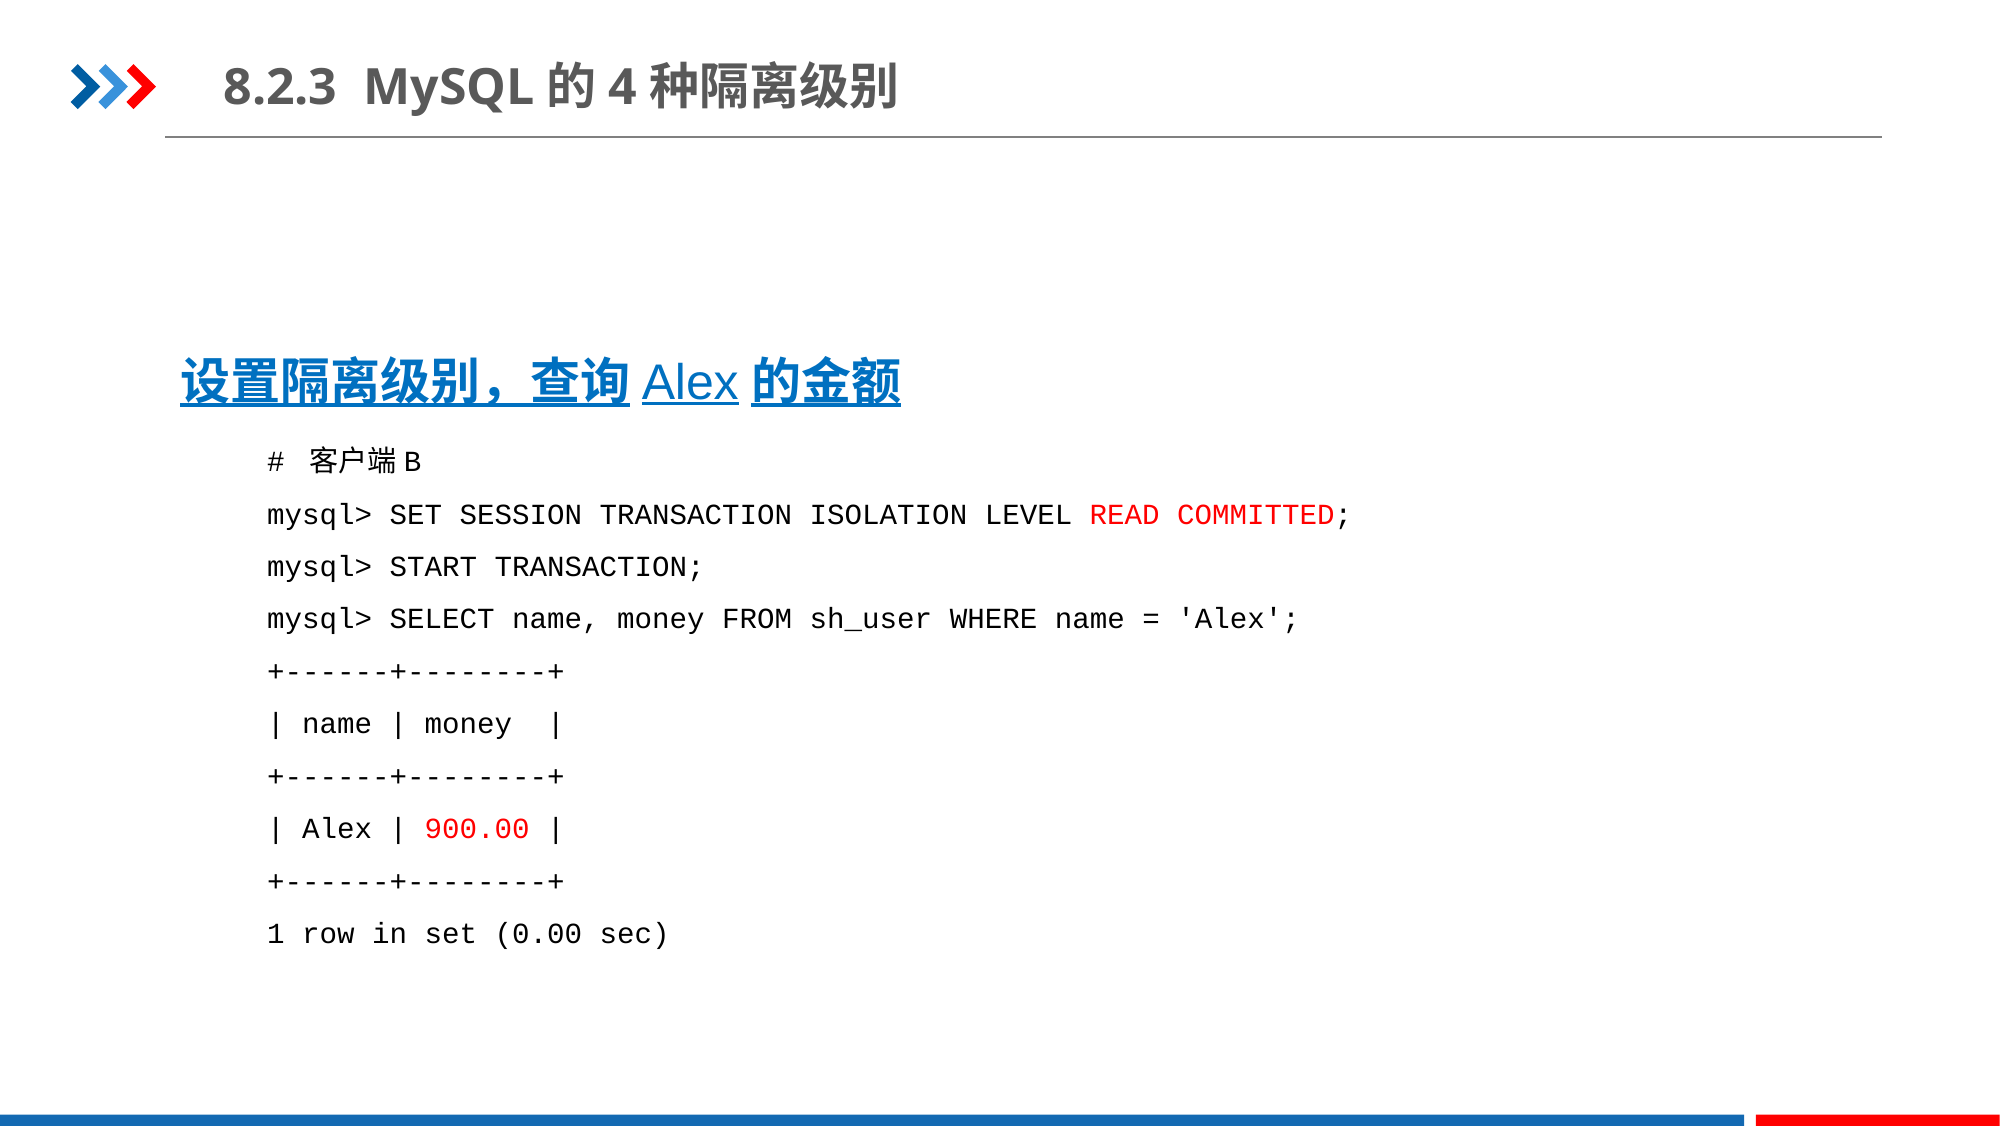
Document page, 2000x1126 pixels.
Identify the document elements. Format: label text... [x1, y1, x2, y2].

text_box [214, 341, 1440, 959]
text_box 8.2.3 MySQL的4种隔离级别 [187, 42, 936, 126]
